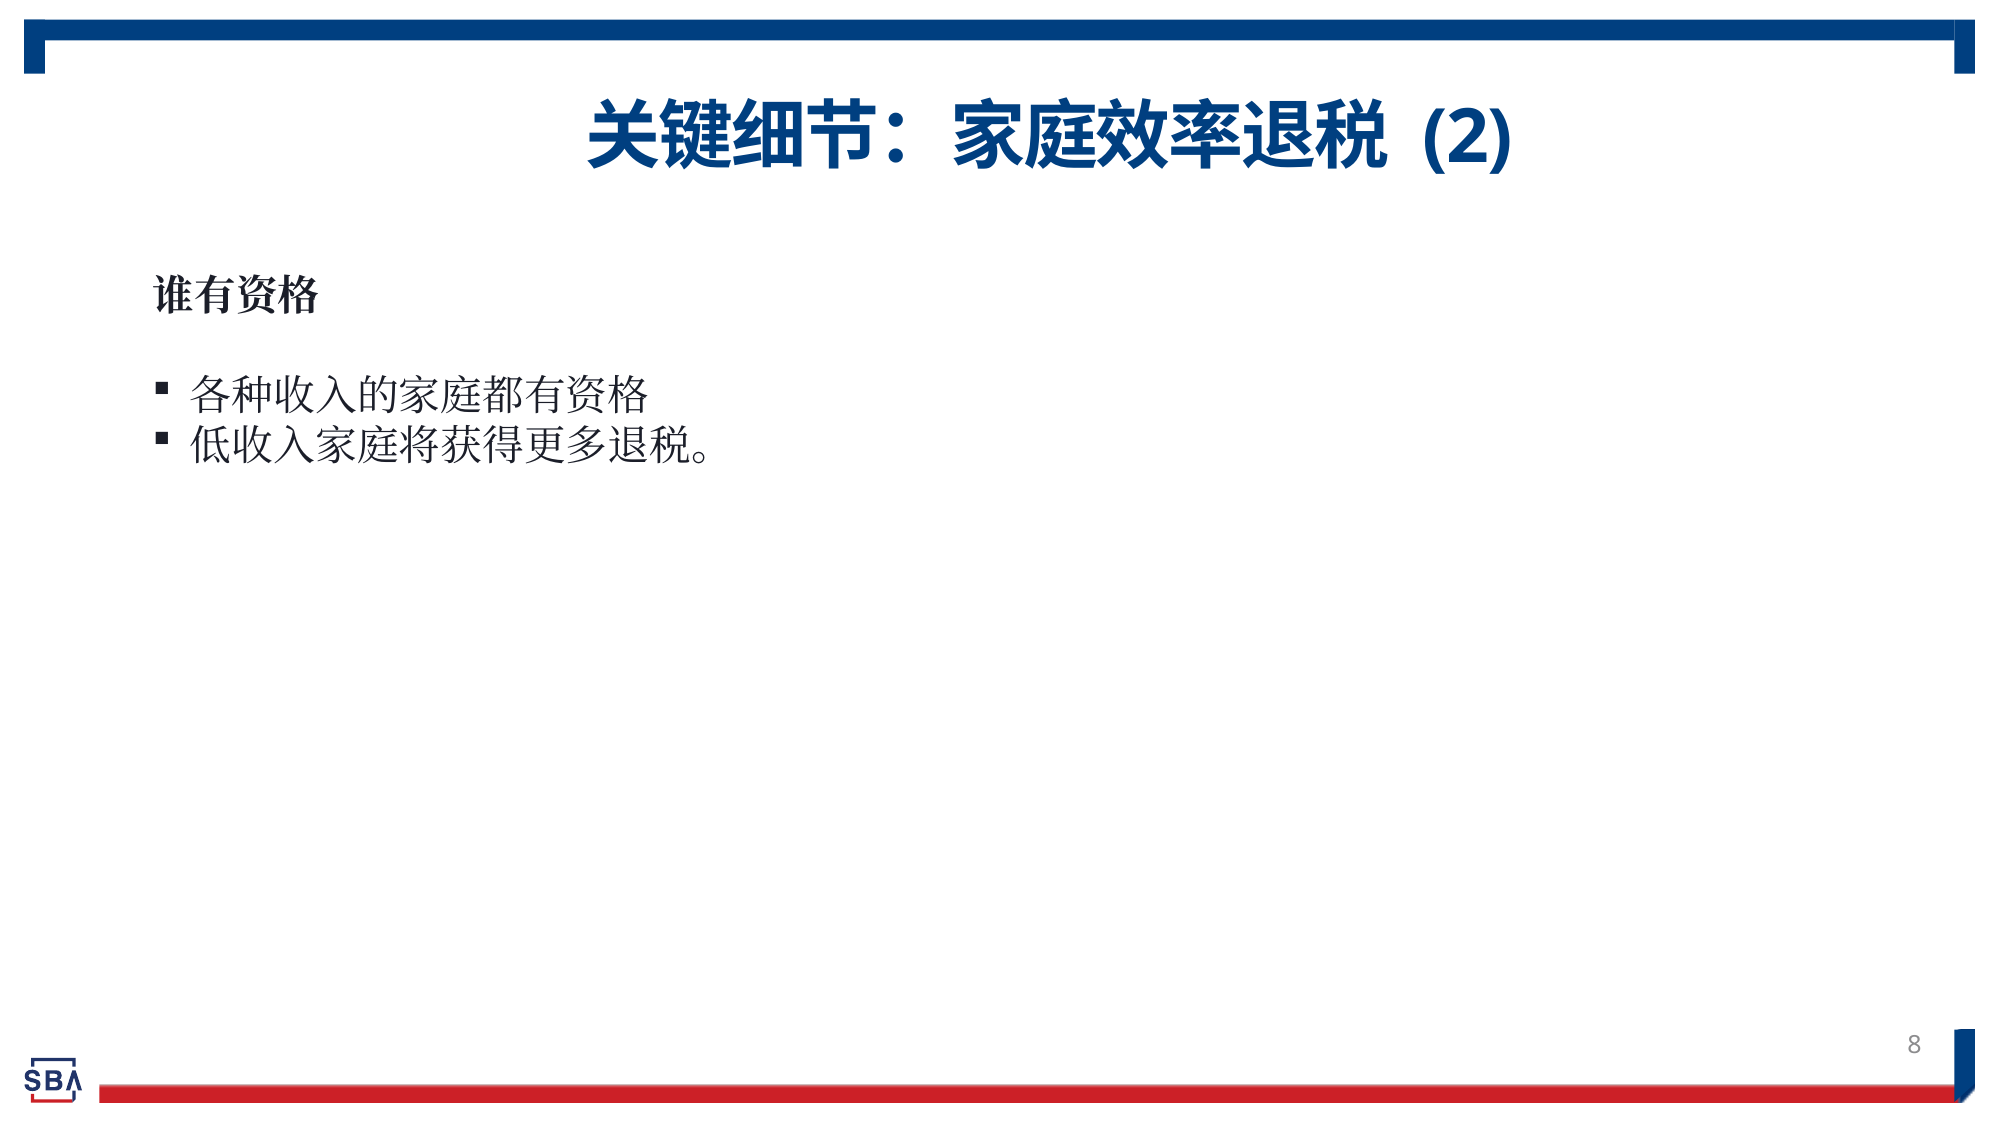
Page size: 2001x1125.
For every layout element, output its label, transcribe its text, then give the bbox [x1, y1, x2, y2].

text_box 谁有资格 各种收入的家庭都有资格 低收入家庭将获得更多退税。 [137, 260, 1910, 1047]
title 关键细节：家庭效率退税 (2) [149, 90, 1949, 189]
slide_number 8 [1486, 1016, 1937, 1076]
